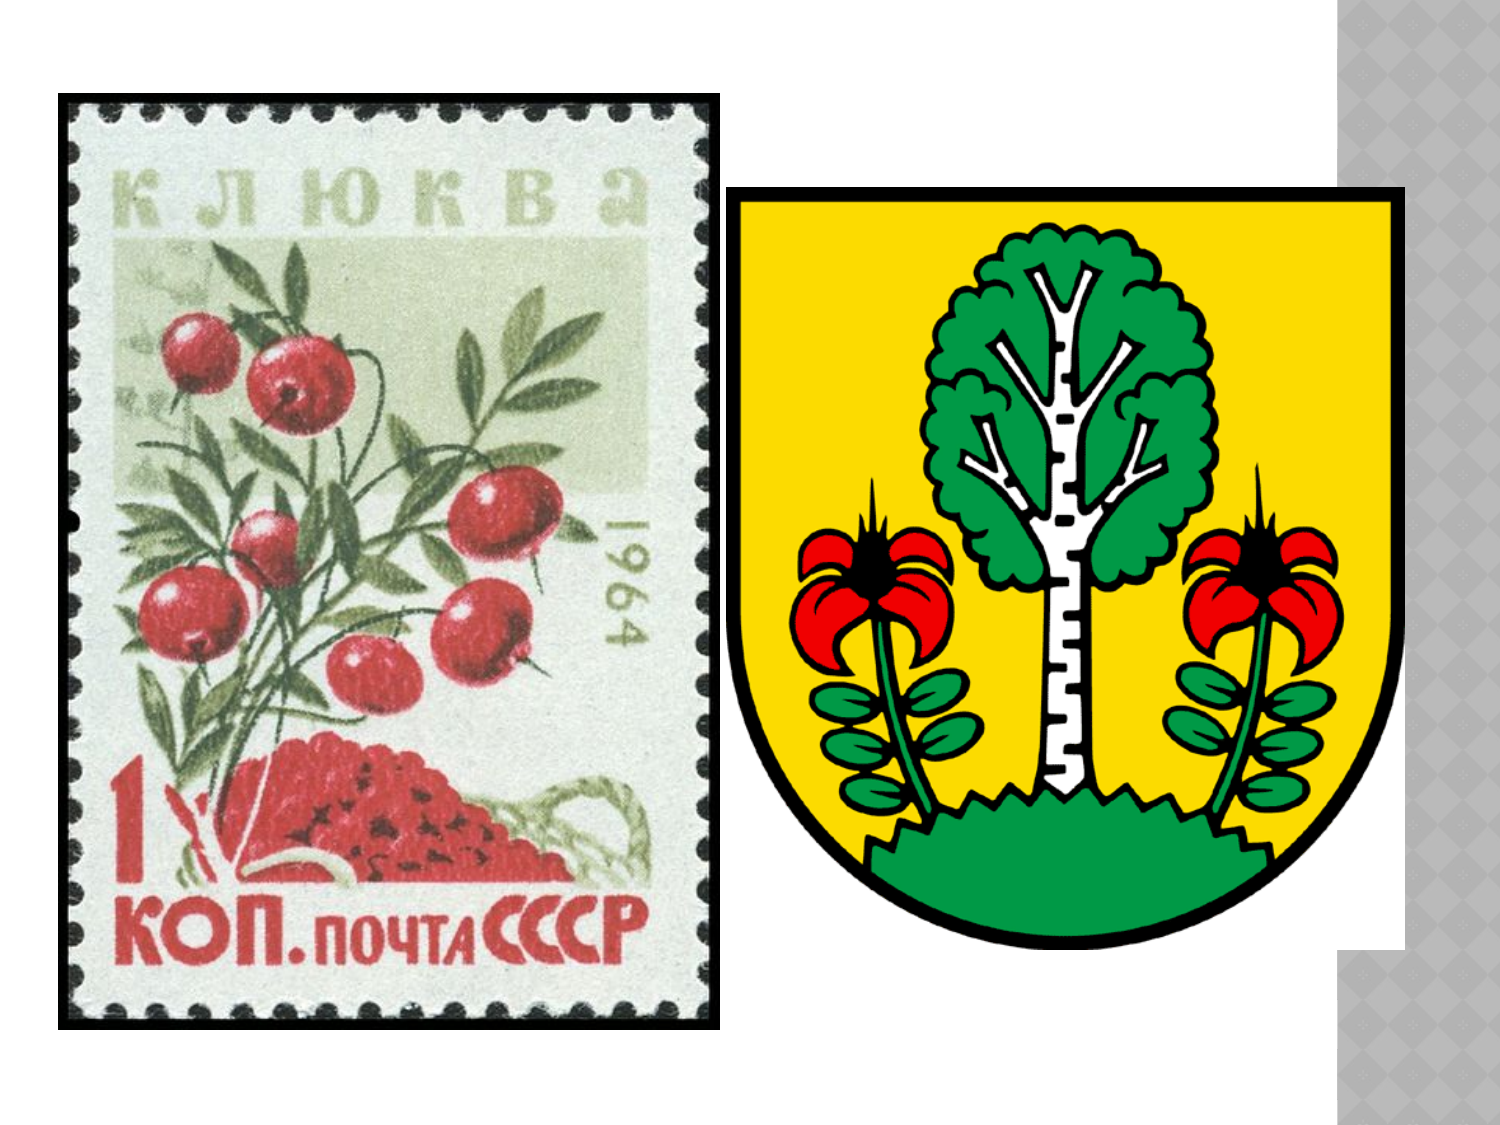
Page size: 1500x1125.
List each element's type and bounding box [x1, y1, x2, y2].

picture [726, 186, 1405, 950]
picture [58, 93, 720, 1031]
